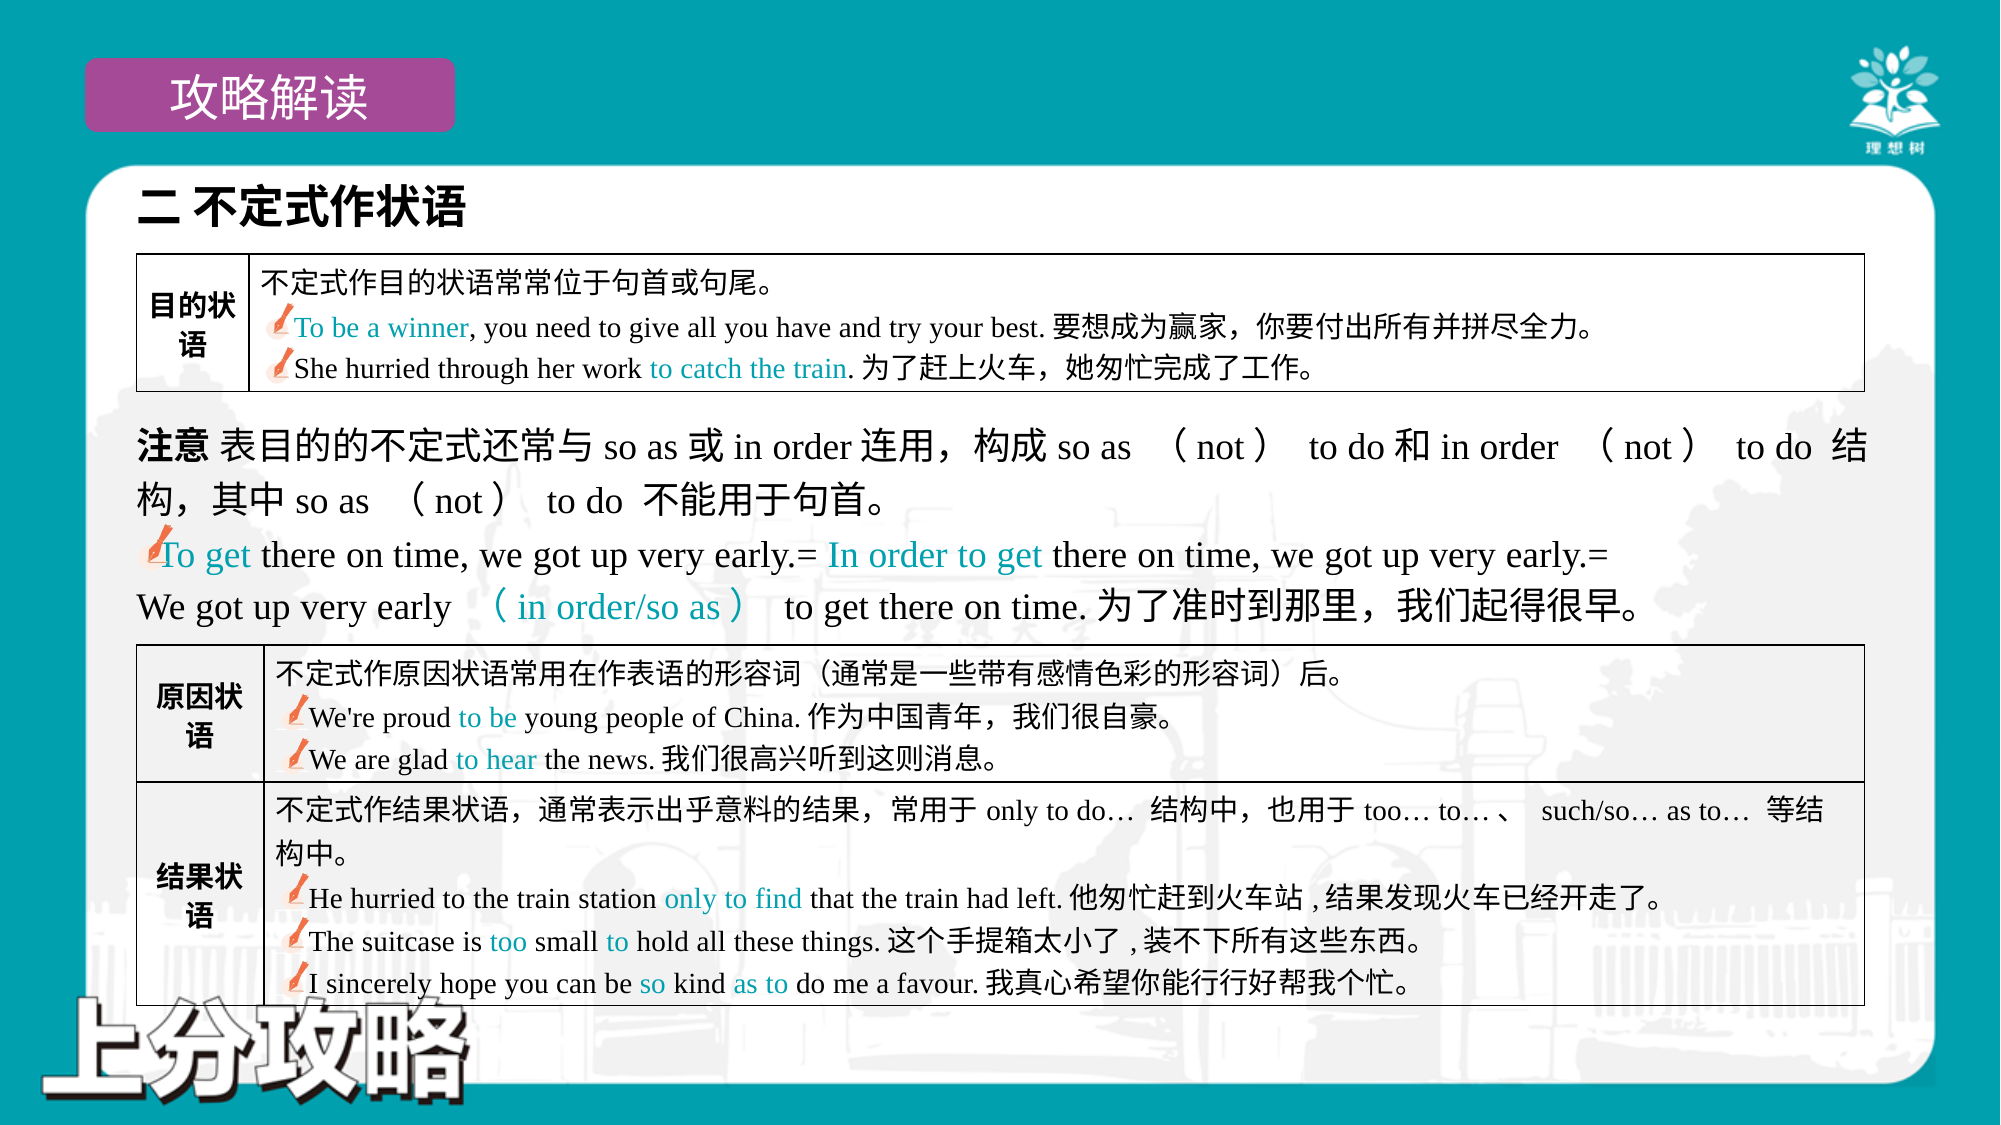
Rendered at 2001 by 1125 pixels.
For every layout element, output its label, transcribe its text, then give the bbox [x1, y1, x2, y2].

text_box 注意 表目的的不定式还常与so as或in order连用，构成so as （not） to do和in order （not） to do 结 构，其中so as （not） to do 不能用于句首。 To get there on time, we got up very early.= In order to get there on time, we got up very early.= We got up very early （in order/so as） to get there on time.为了准时到那里，我们起得很早。#1.1.1 [136, 412, 1865, 623]
text_box 二 不定式作状语 [136, 176, 1865, 232]
table_cell 结果状 语 [137, 783, 263, 1005]
table_header 目的状 语 [137, 255, 248, 391]
table_cell 不定式作结果状语，通常表示出乎意料的结果，常用于only to do… 结构中，也用于too… to…、 such/so… as to… 等结 构中。 ____He hurried to the train station only to find that the train had left.他匆忙赶到火车站,结果发现火车已经开走了。 ____The suitcase is too small to hold all these things.这个手提箱太小了,装不下所有这些东西。 ____I sincerely hope you can be so kind as to do me a favour.我真心希望你能行行好帮我个忙。 [265, 783, 1864, 1005]
picture [0, 0, 2000, 1125]
table_header 不定式作目的状语常常位于句首或句尾。 ____To be a winner, you need to give all you have and try your best.要想成为赢家，你要付出所有并拼尽全力。 ____She hurried through her work to catch the train.为了赶上火车，她匆忙完成了工作。 [250, 255, 1864, 391]
table_header 原因状 语 [137, 646, 263, 781]
table_header 不定式作原因状语常用在作表语的形容词（通常是一些带有感情色彩的形容词）后。 ____We're proud to be young people of China.作为中国青年，我们很自豪。 ____We are glad to hear the news.我们很高兴听到这则消息。 [265, 646, 1864, 781]
